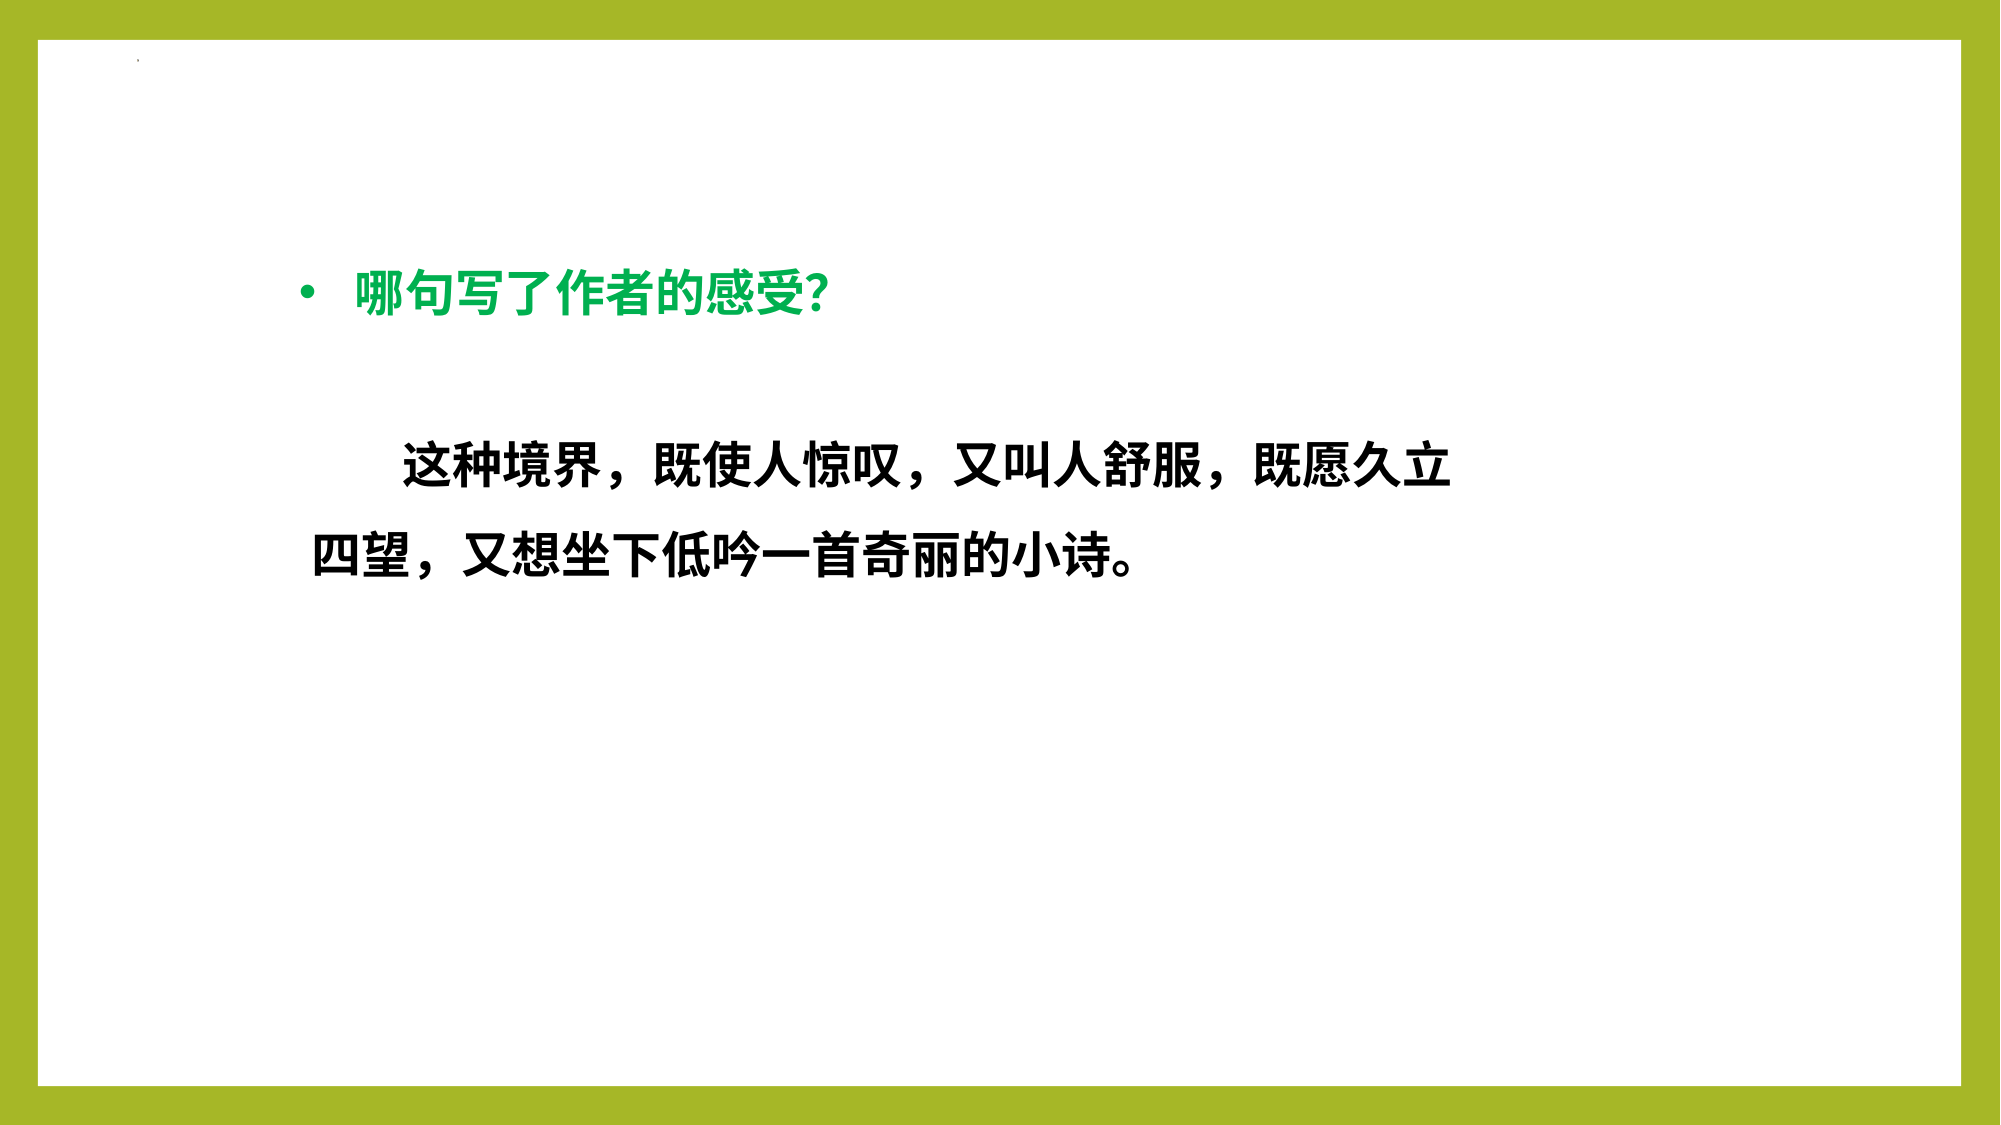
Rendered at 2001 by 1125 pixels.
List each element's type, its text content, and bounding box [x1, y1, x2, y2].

text_box 这种境界，既使人惊叹，又叫人舒服，既愿久立四望，又想坐下低吟一首奇丽的小诗。 [296, 396, 1508, 591]
text_box 哪句写了作者的感受？ [283, 224, 1284, 329]
